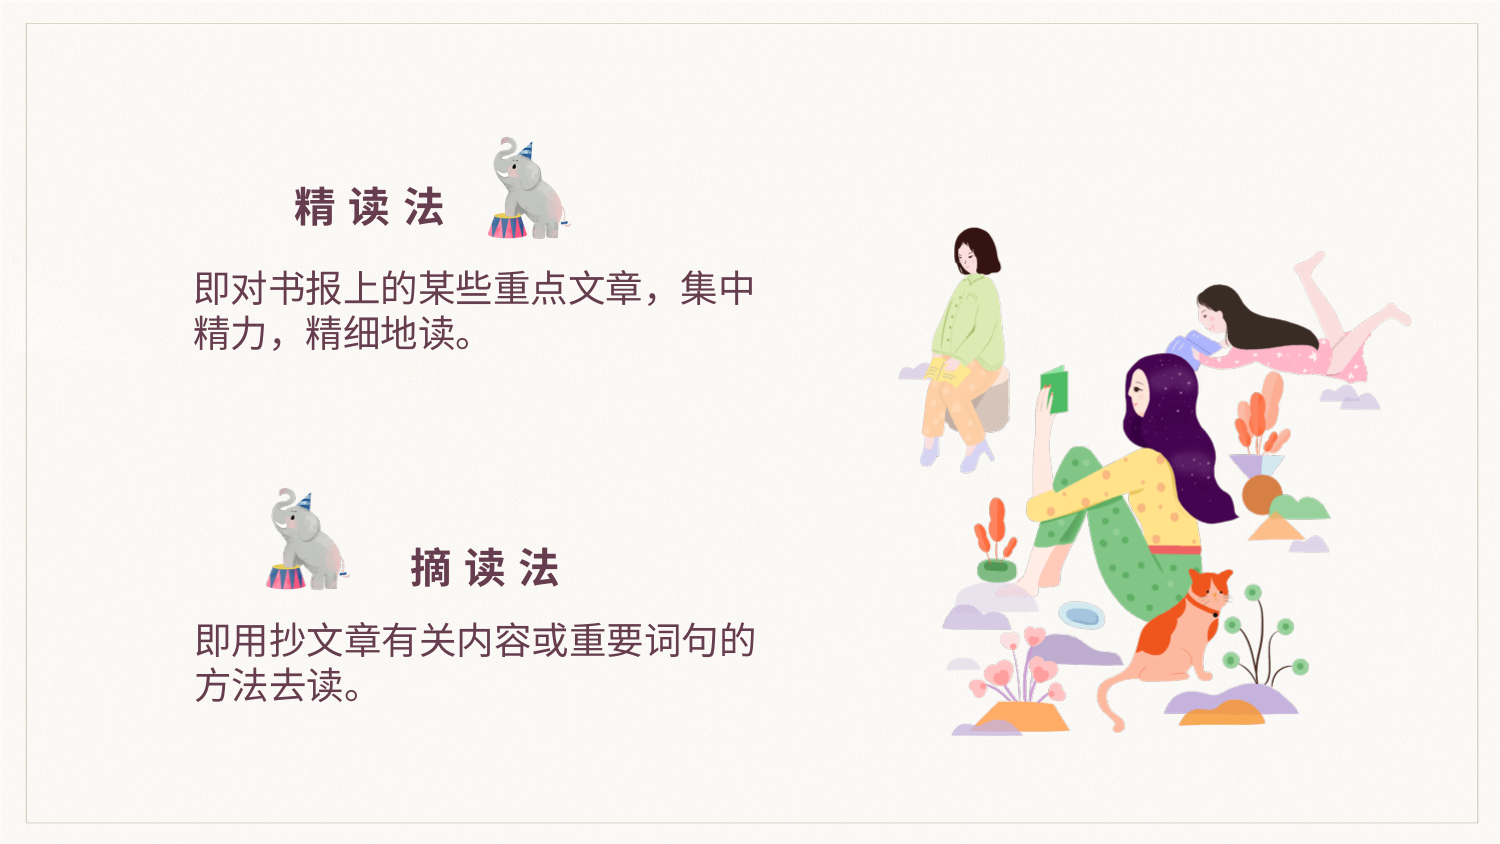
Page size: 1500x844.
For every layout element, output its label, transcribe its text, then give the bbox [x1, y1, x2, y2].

text_box 即对书报上的某些重点文章，集中精力，精细地读。 [178, 257, 789, 363]
picture [0, 0, 1500, 844]
text_box 精读法 [226, 162, 407, 250]
text_box 即用抄文章有关内容或重要词句的方法去读。 [179, 609, 791, 715]
text_box 摘读法 [408, 523, 629, 611]
